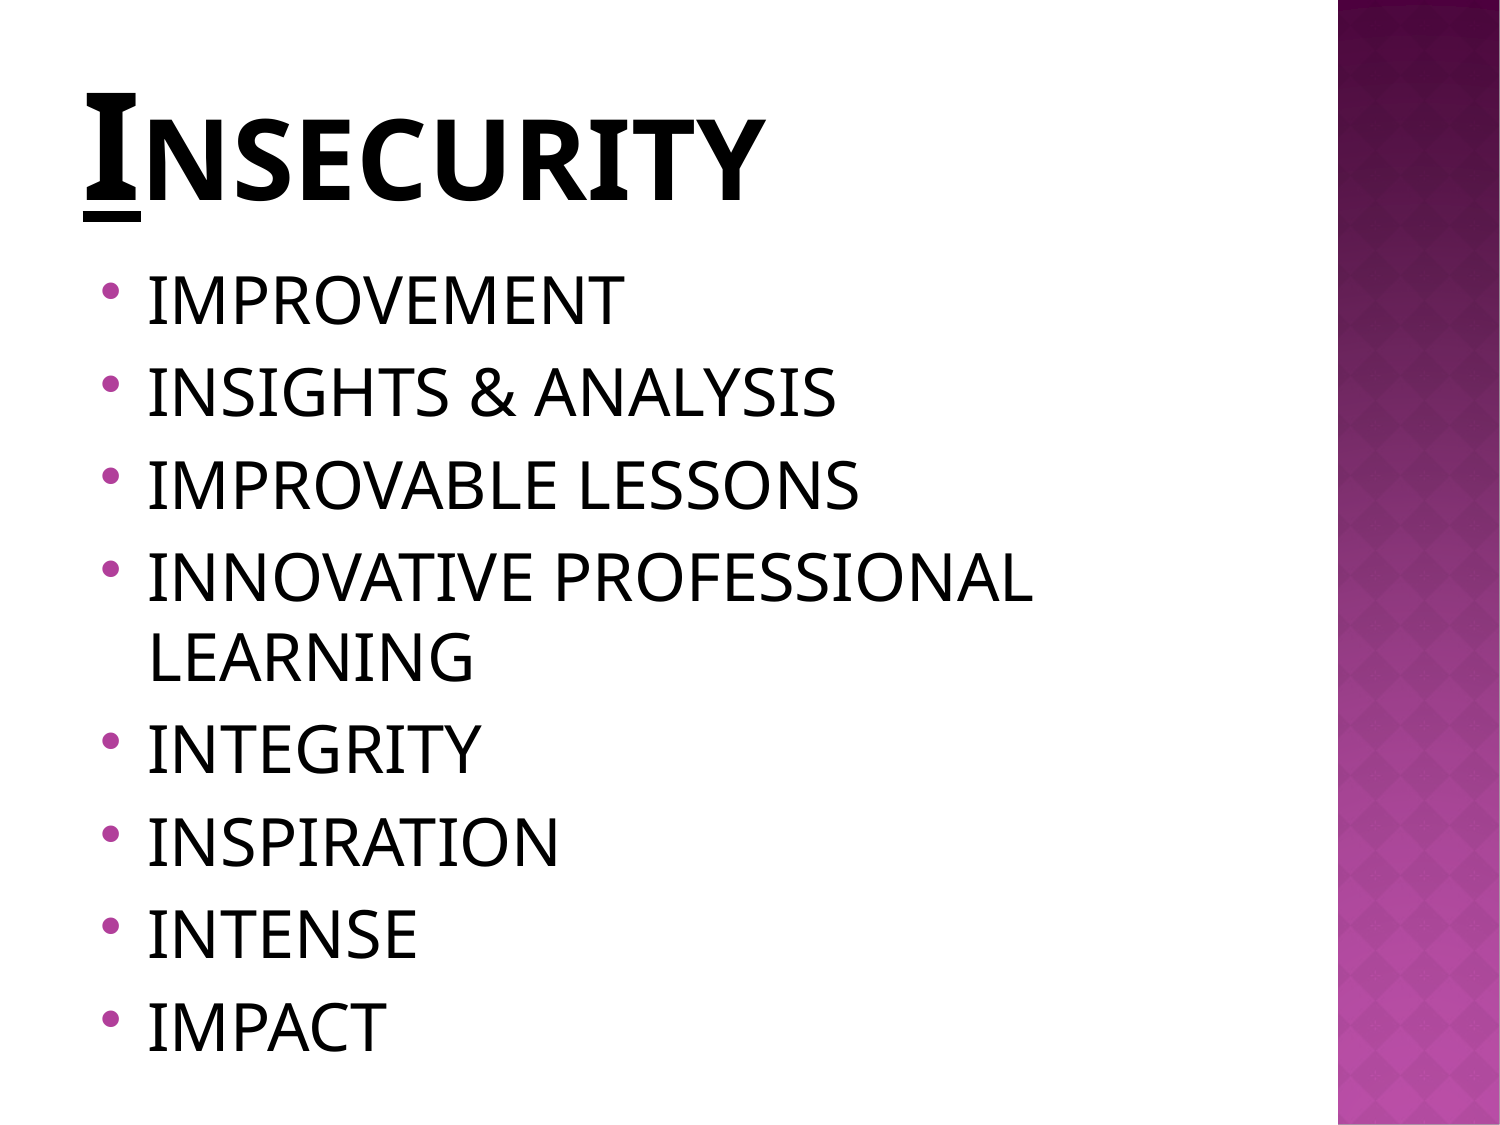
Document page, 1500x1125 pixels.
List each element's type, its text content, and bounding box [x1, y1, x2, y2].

list IMPROVEMENT INSIGHTS & ANALYSIS IMPROVABLE LESSONS INNOVATIVE PROFESSIONAL LEARNING INTEGRITY INSPIRATION INTENSE IMPACT [87, 249, 1276, 1068]
picture [1337, 0, 1500, 1125]
title Insecurity [75, 37, 1043, 230]
